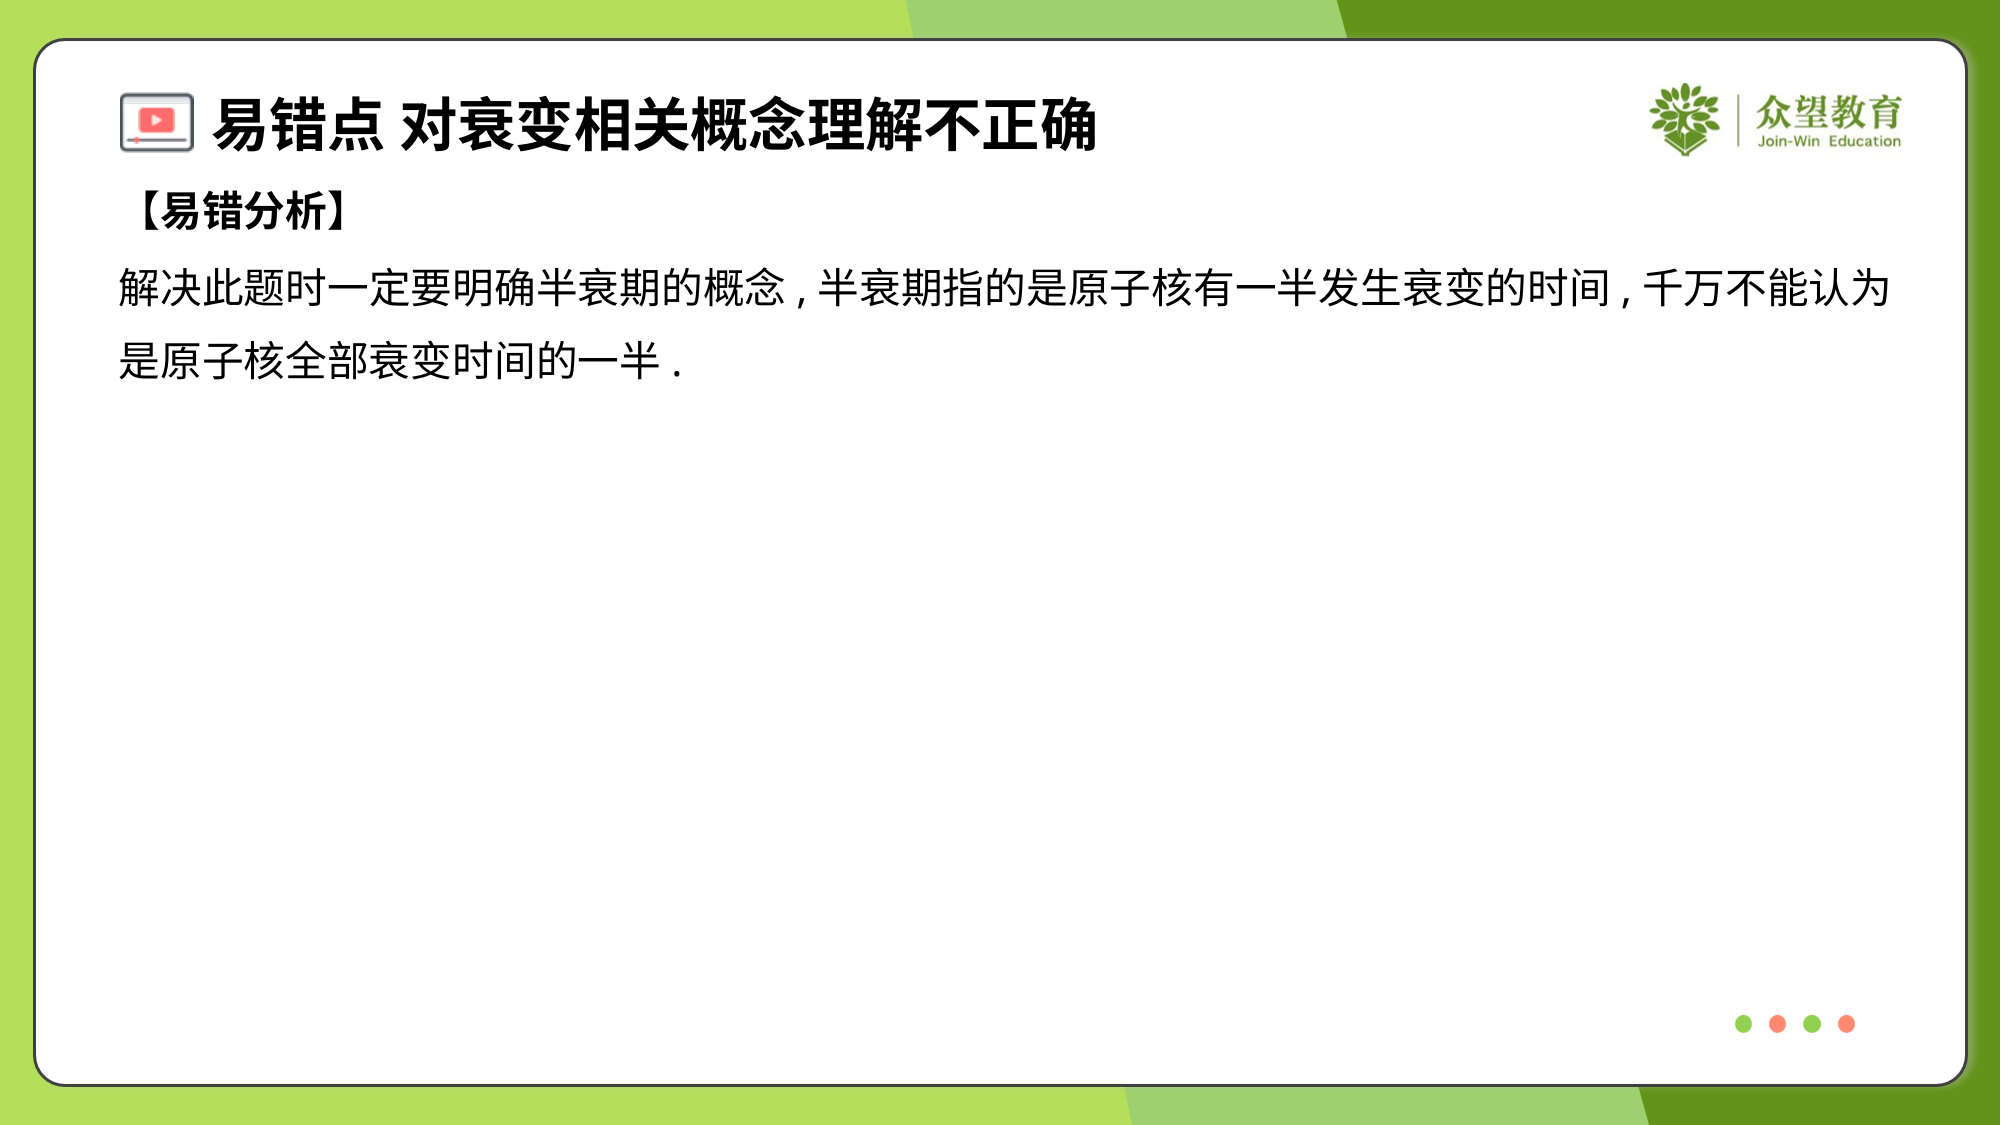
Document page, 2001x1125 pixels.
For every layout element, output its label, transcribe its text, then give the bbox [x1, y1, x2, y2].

text_box 【易错分析】 解决此题时一定要明确半衰期的概念,半衰期指的是原子核有一半发生衰变的时间,千万不能认为 是原子核全部衰变时间的一半. [118, 159, 1883, 377]
picture [0, 0, 2000, 1125]
